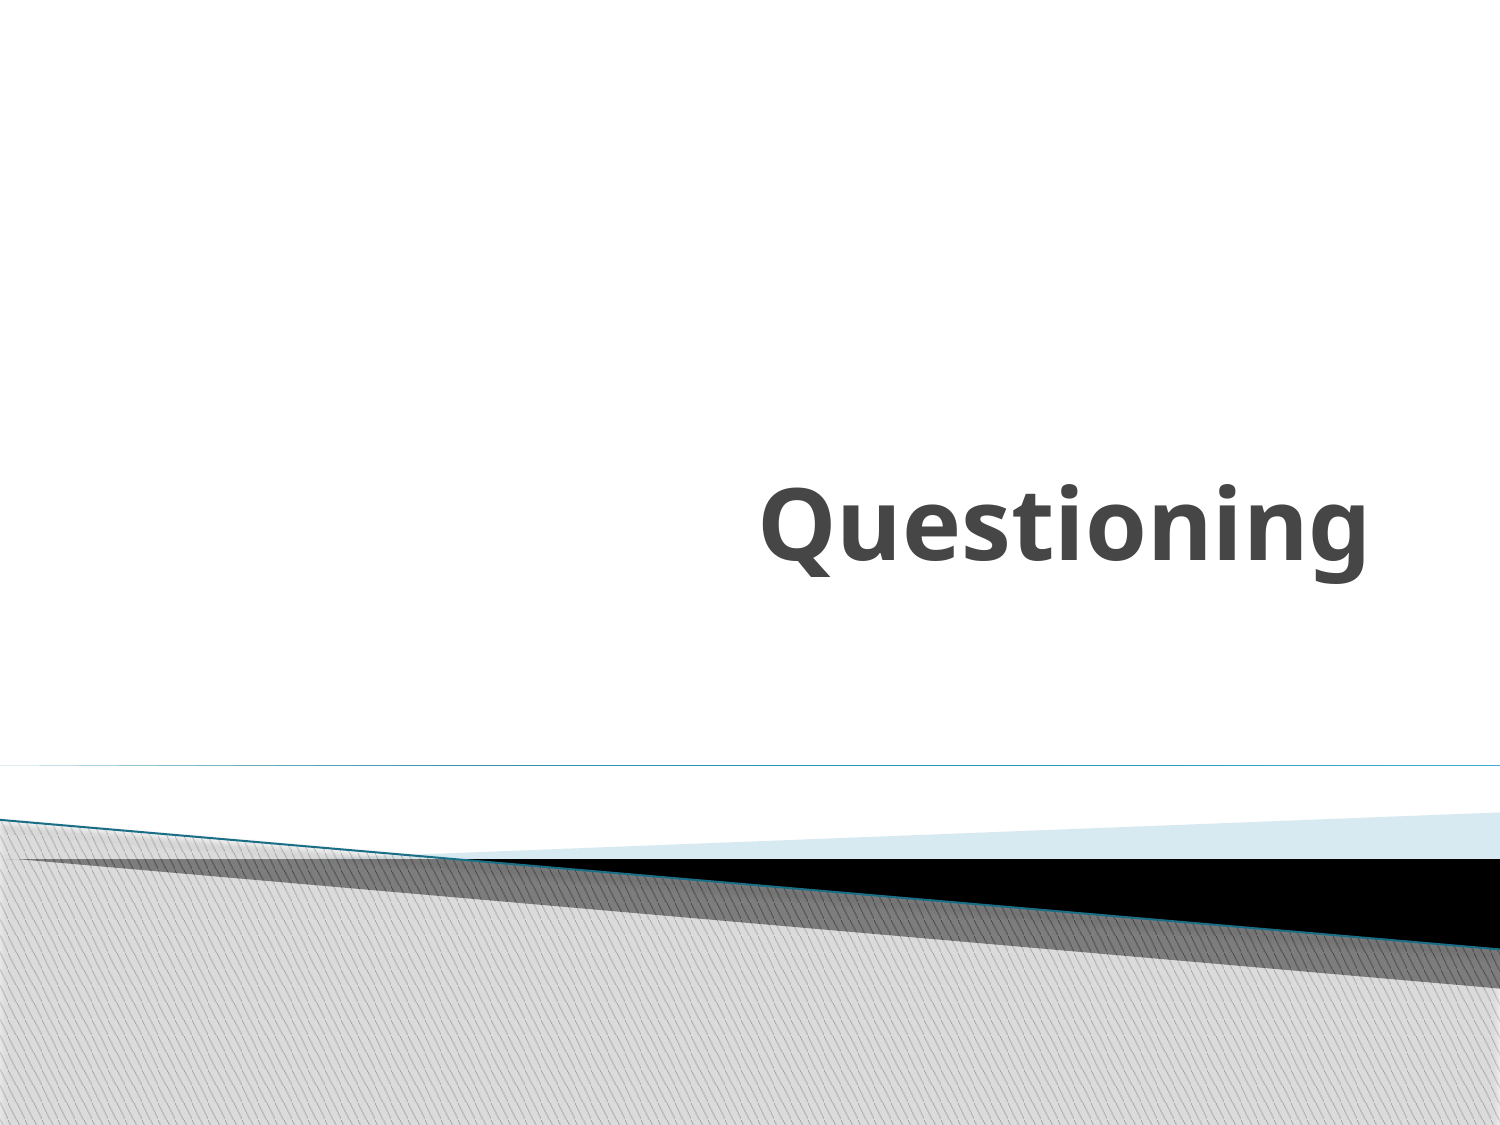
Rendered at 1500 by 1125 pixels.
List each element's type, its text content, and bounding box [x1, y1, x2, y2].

picture [5, 859, 1500, 989]
title Questioning [112, 287, 1388, 588]
